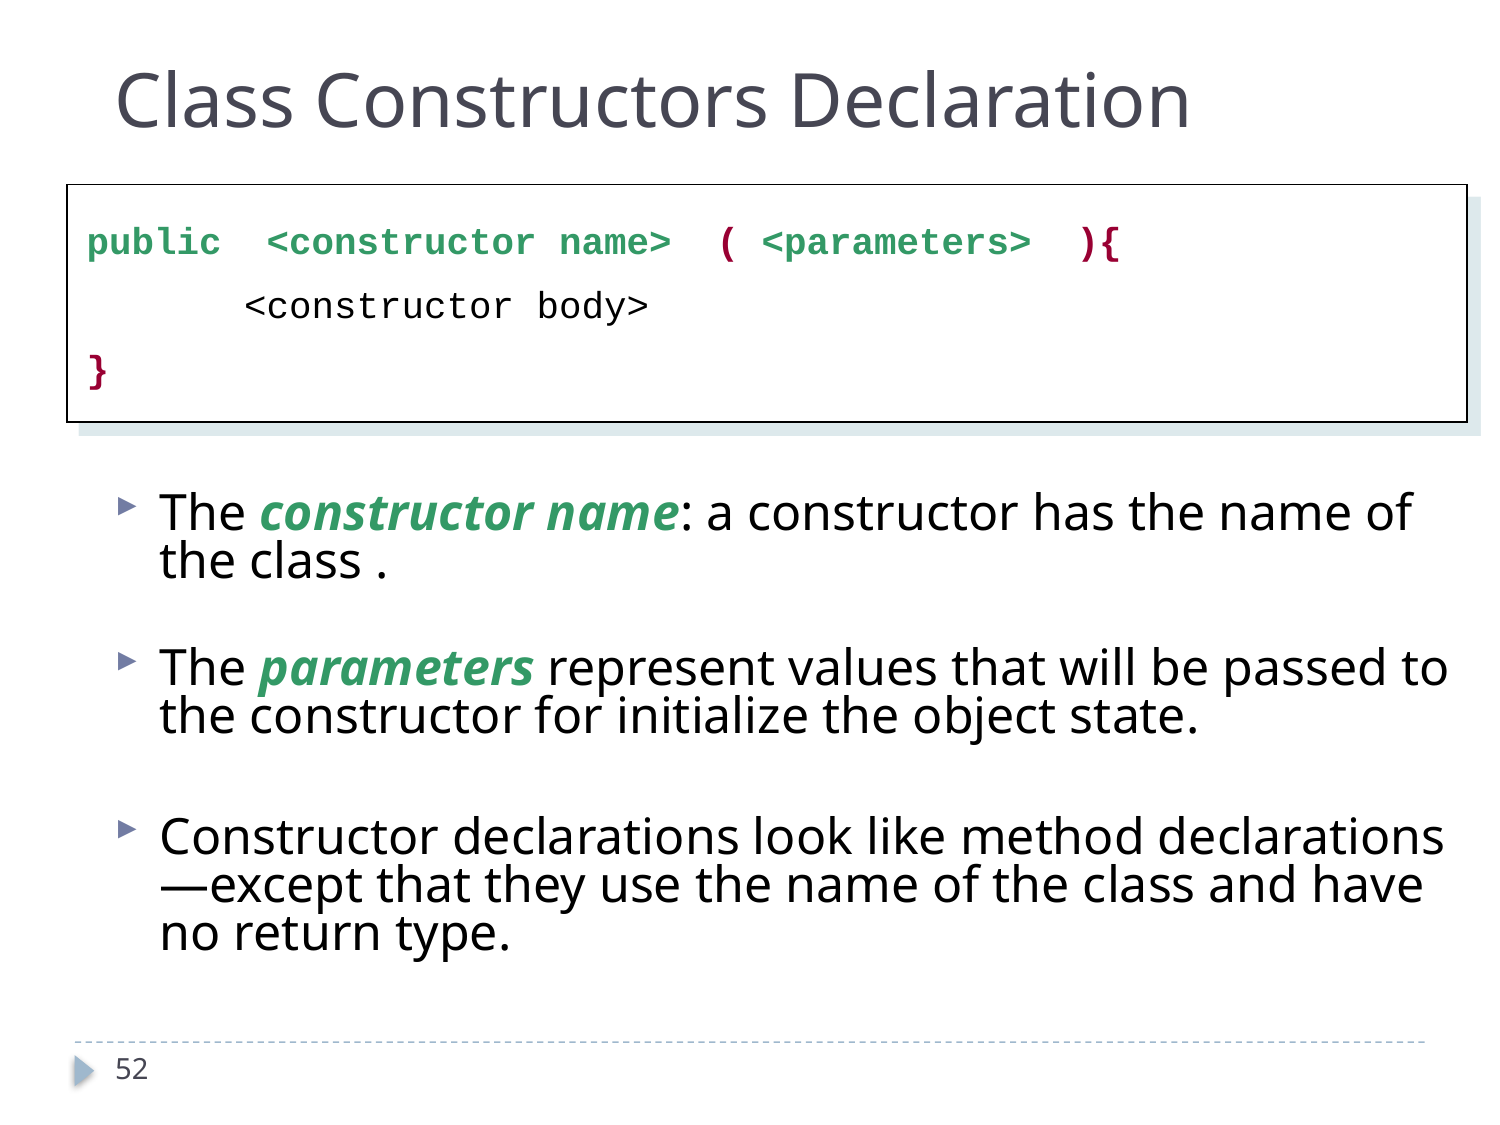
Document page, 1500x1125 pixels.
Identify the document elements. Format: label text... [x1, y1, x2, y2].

list The constructor name: a constructor has the name of the class . The parameters represent values that will be passed to the constructor for initialize the object state. Constructor declarations look like method declarations—except that they use the name of the class and have no return type. [99, 412, 1500, 1125]
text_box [52, 184, 1475, 423]
title Class Constructors Declaration [99, 0, 1375, 150]
